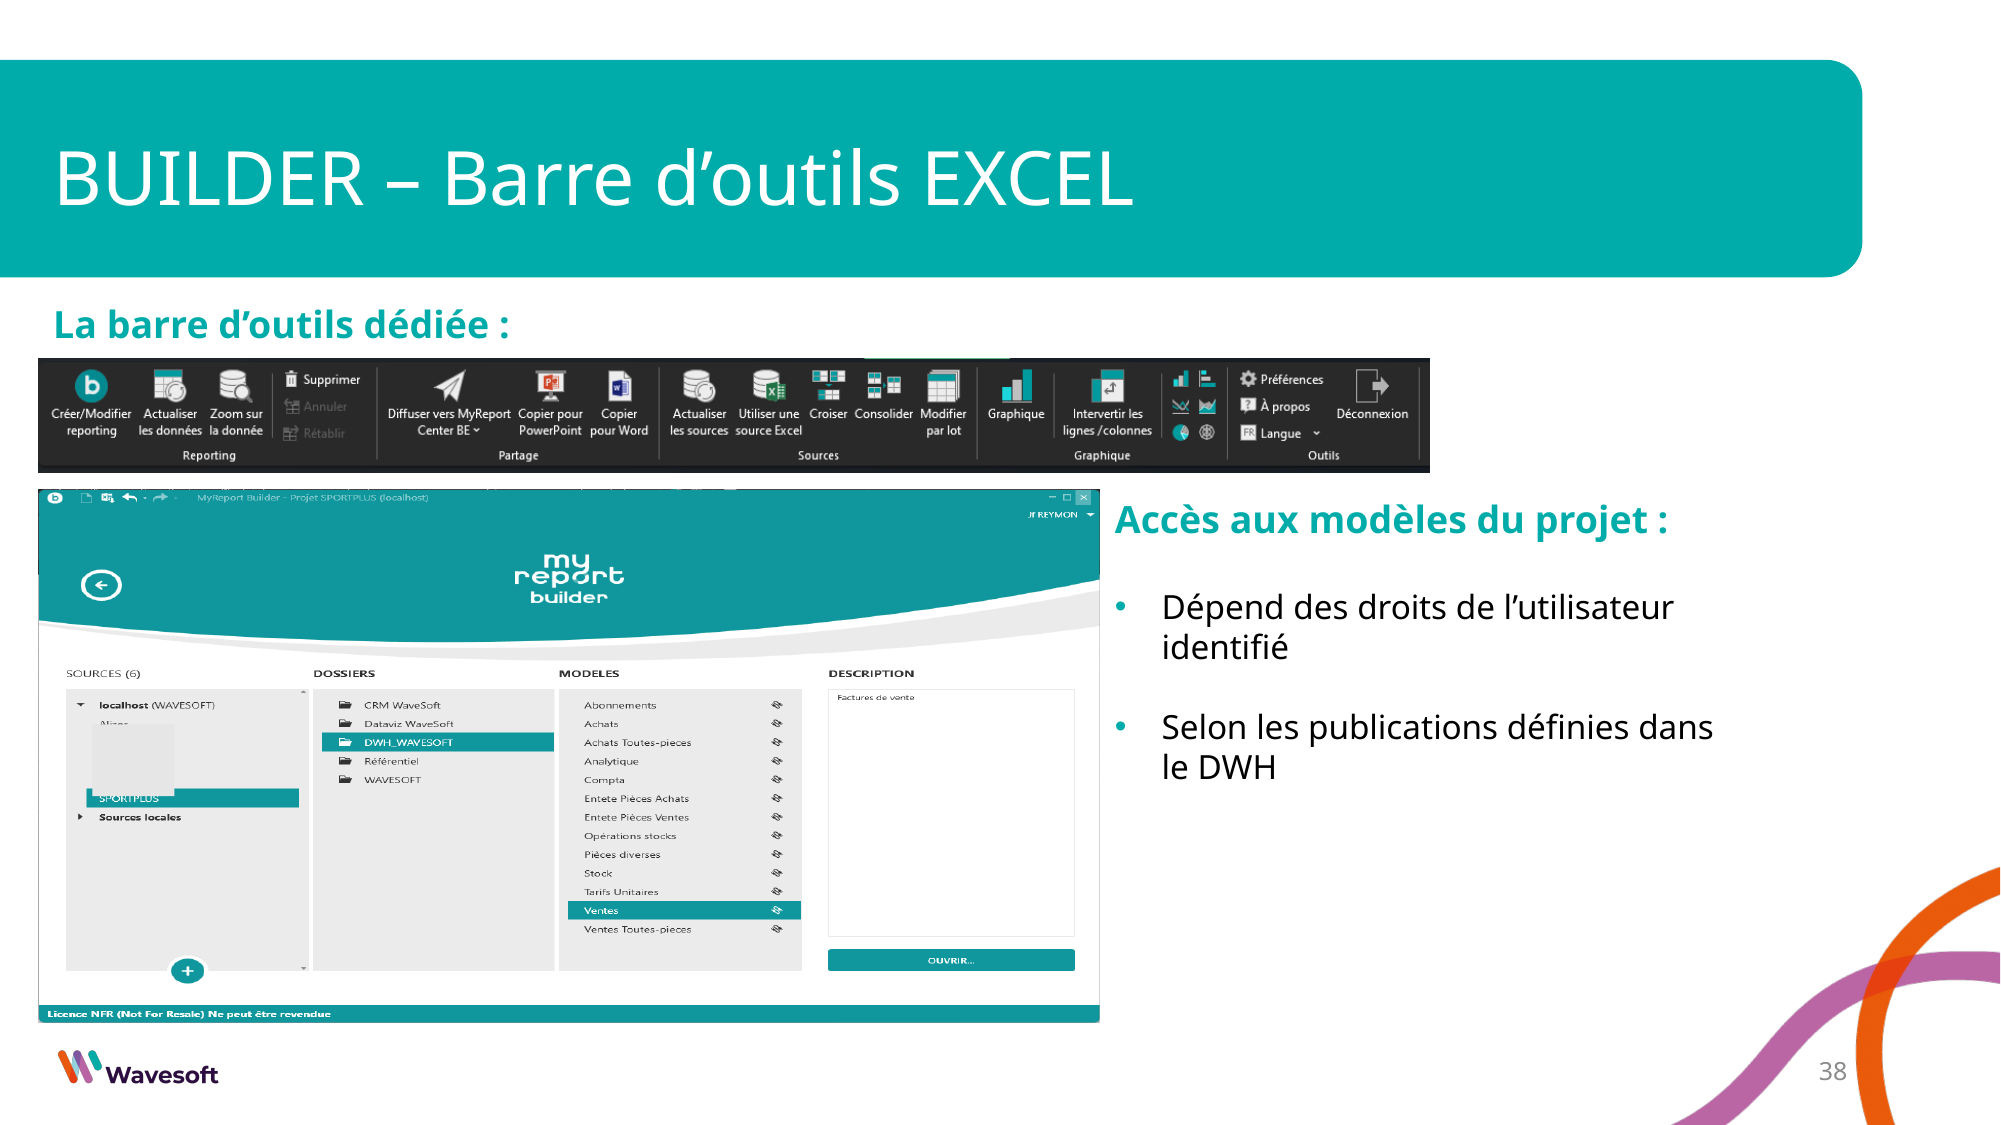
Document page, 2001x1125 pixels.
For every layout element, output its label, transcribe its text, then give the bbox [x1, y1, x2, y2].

text_box Accès aux modèles du projet : Dépend des droits de l’utilisateur identifié Selon les publications définies dans le DWH [1100, 489, 1764, 794]
picture [1660, 859, 2001, 1125]
title BUILDER – Barre d’outils EXCEL [38, 108, 1764, 230]
picture [38, 1031, 237, 1103]
picture [38, 489, 1100, 1023]
slide_number 38 [1412, 1042, 1863, 1103]
text_box La barre d’outils dédiée : [38, 293, 629, 353]
picture [38, 358, 1430, 473]
